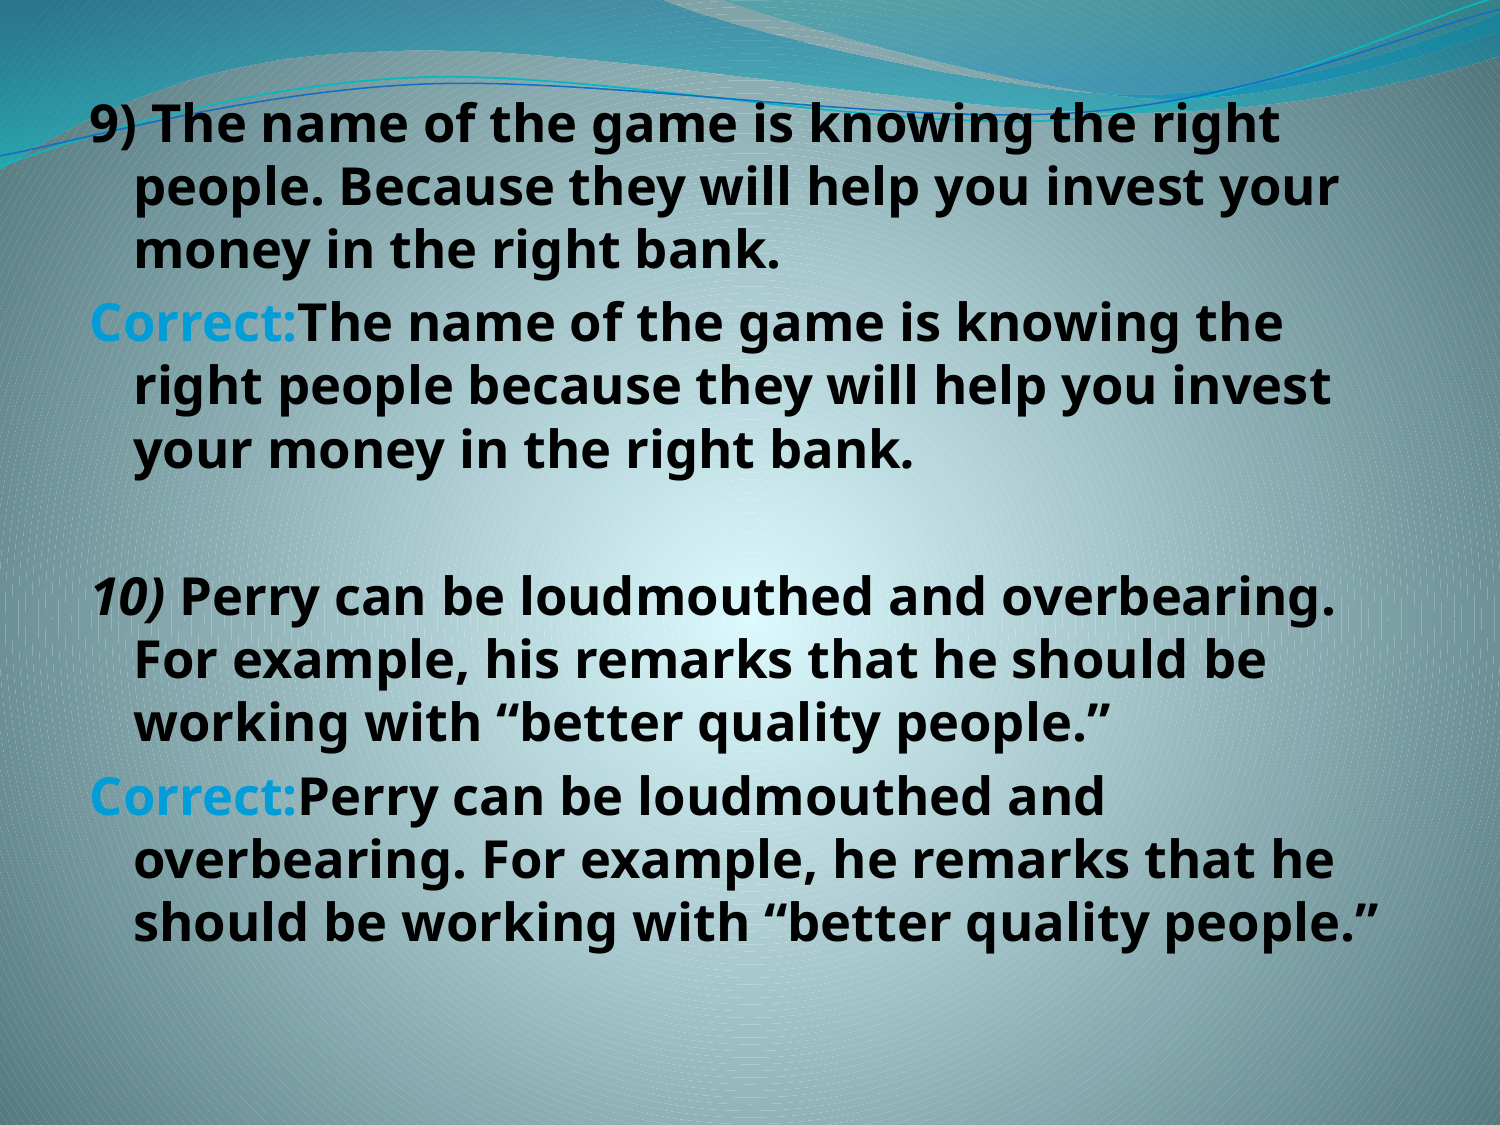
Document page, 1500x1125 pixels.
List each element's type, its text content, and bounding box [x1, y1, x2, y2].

list 9) The name of the game is knowing the right people. Because they will help you invest your money in the right bank. Correct:The name of the game is knowing the right people because they will help you invest your money in the right bank. 10) Perry can be loudmouthed and overbearing. For example, his remarks that he should be working with “better quality people.” Correct:Perry can be loudmouthed and overbearing. For example, he remarks that he should be working with “better quality people.” [75, 82, 1425, 1005]
